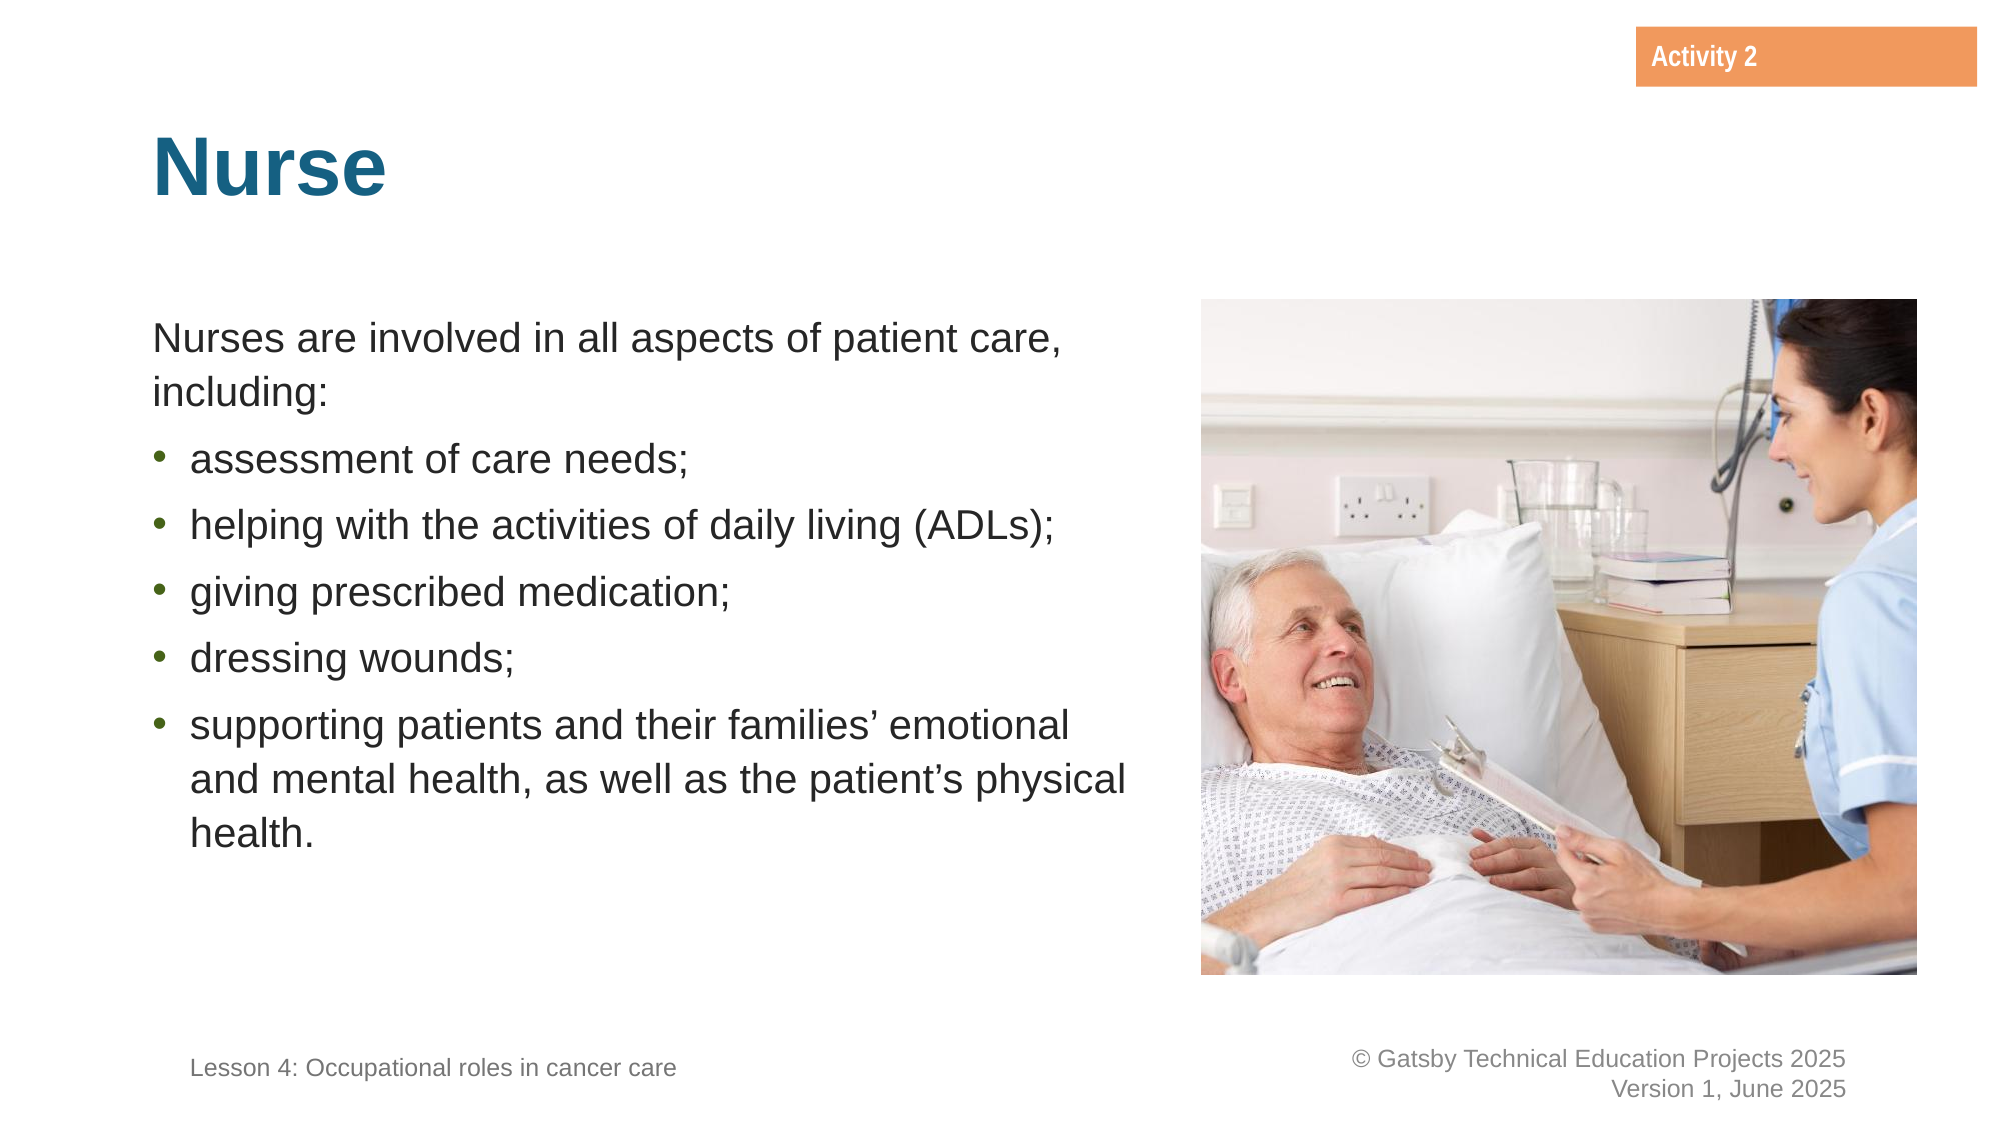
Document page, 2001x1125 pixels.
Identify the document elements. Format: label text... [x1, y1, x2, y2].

picture [1200, 299, 1917, 976]
text_box Nurses are involved in all aspects of patient care, including: assessment of care needs; helping with the activities of daily living (ADLs); giving prescribed medication; dressing wounds; supporting patients and their families’ emotional and mental health, as well as the patient’s physical health. [137, 299, 1142, 1014]
text_box Lesson 4: Occupational roles in cancer care [137, 1042, 879, 1089]
list Activity 2 [1636, 26, 1978, 87]
text_box Nurse [137, 59, 1863, 278]
